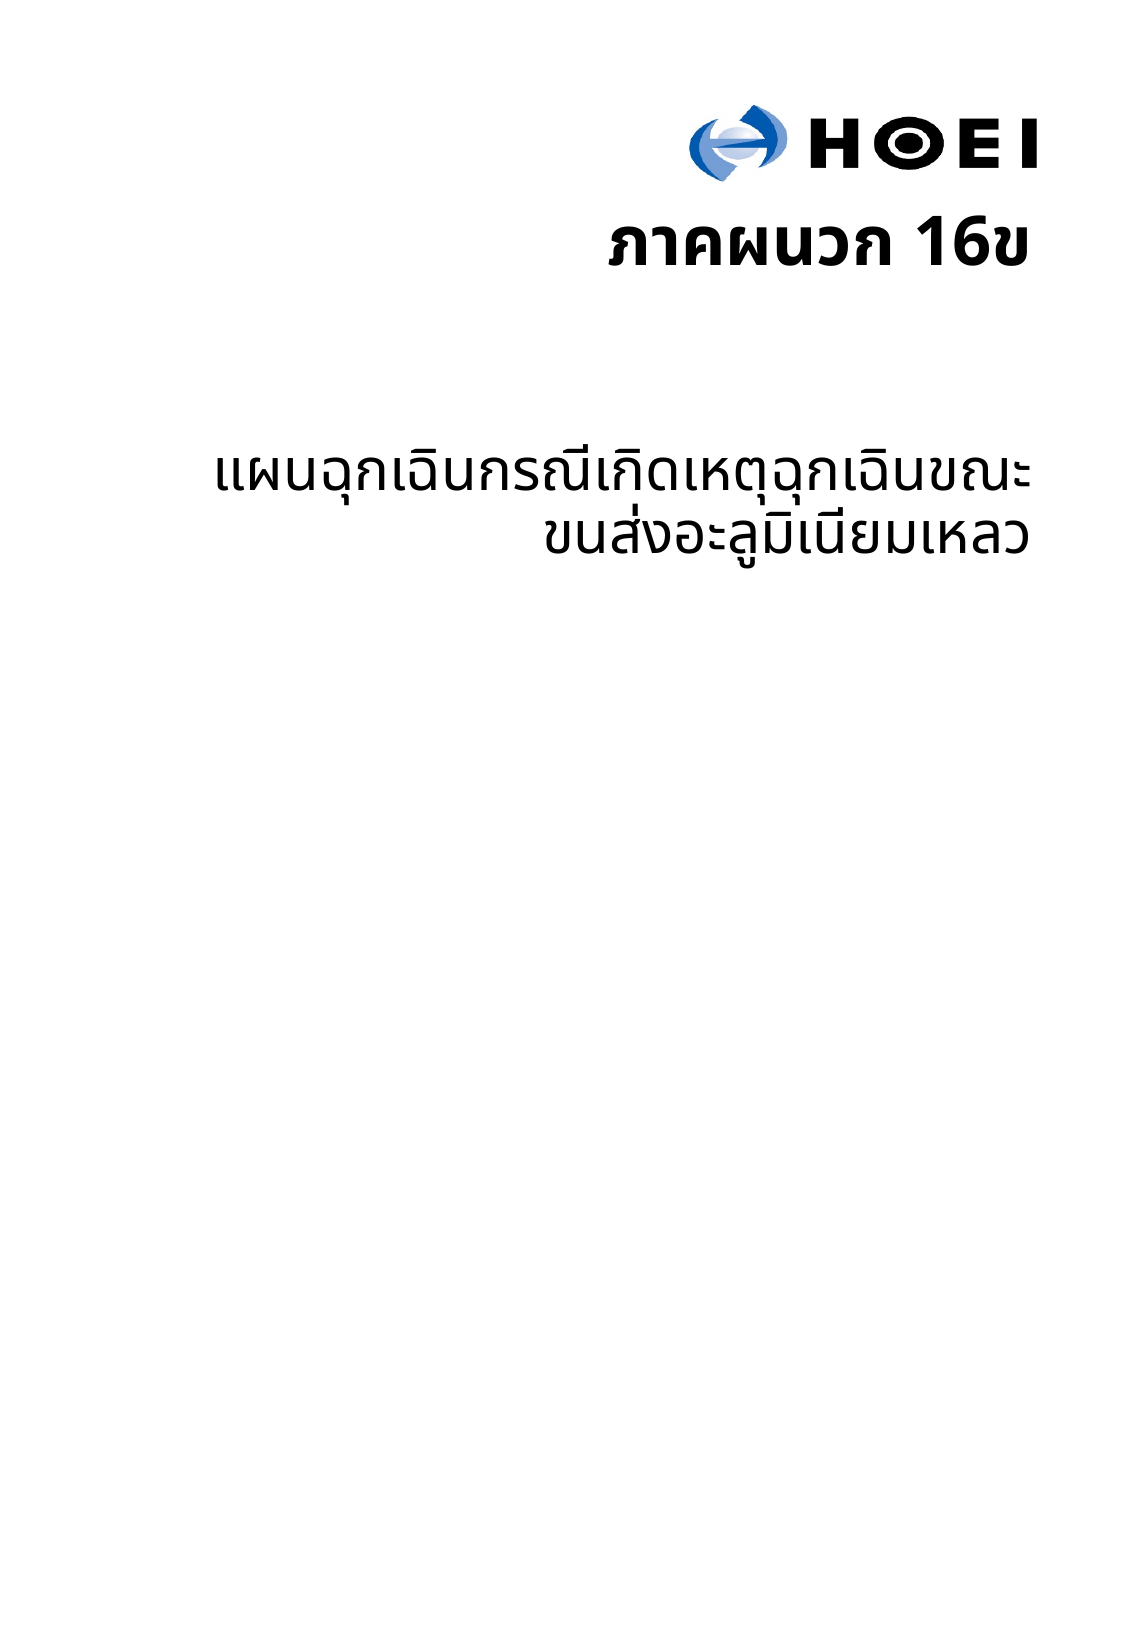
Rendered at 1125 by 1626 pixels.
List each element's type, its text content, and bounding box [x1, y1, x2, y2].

picture [687, 103, 1038, 183]
title ภาคผนวก 16ข [77, 86, 1048, 401]
list แผนฉุกเฉินกรณีเกิดเหตุฉุกเฉินขณะขนส่งอะลูมิเนียมเหลว [77, 432, 1048, 1464]
